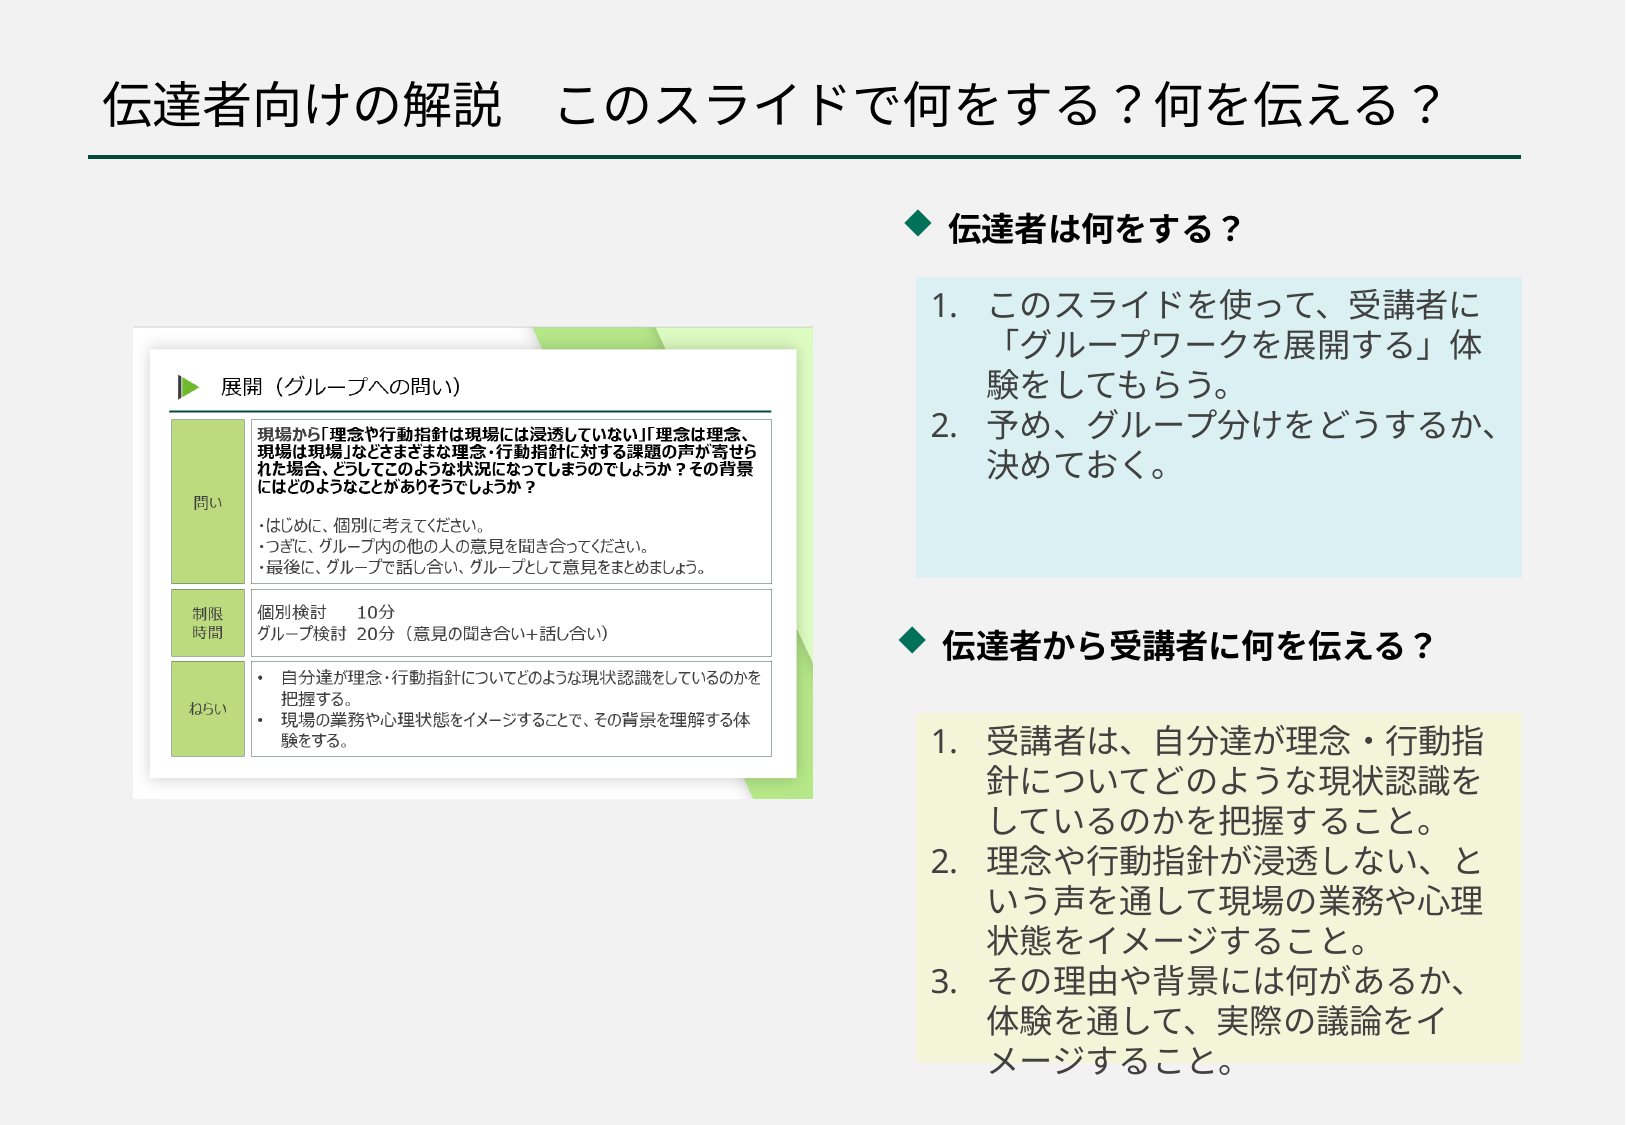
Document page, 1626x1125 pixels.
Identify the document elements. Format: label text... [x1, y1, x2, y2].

list このスライドを使って、受講者に「グループワークを展開する」体験をしてもらう。 予め、グループ分けをどうするか、決めておく。 [915, 277, 1522, 578]
picture [133, 326, 813, 799]
list 受講者は、自分達が理念・行動指針についてどのような現状認識をしているのかを把握すること。 理念や行動指針が浸透しない、という声を通して現場の業務や心理状態をイメージすること。 その理由や背景には何があるか、体験を通して、実際の議論をイメージすること。 [915, 713, 1522, 1063]
